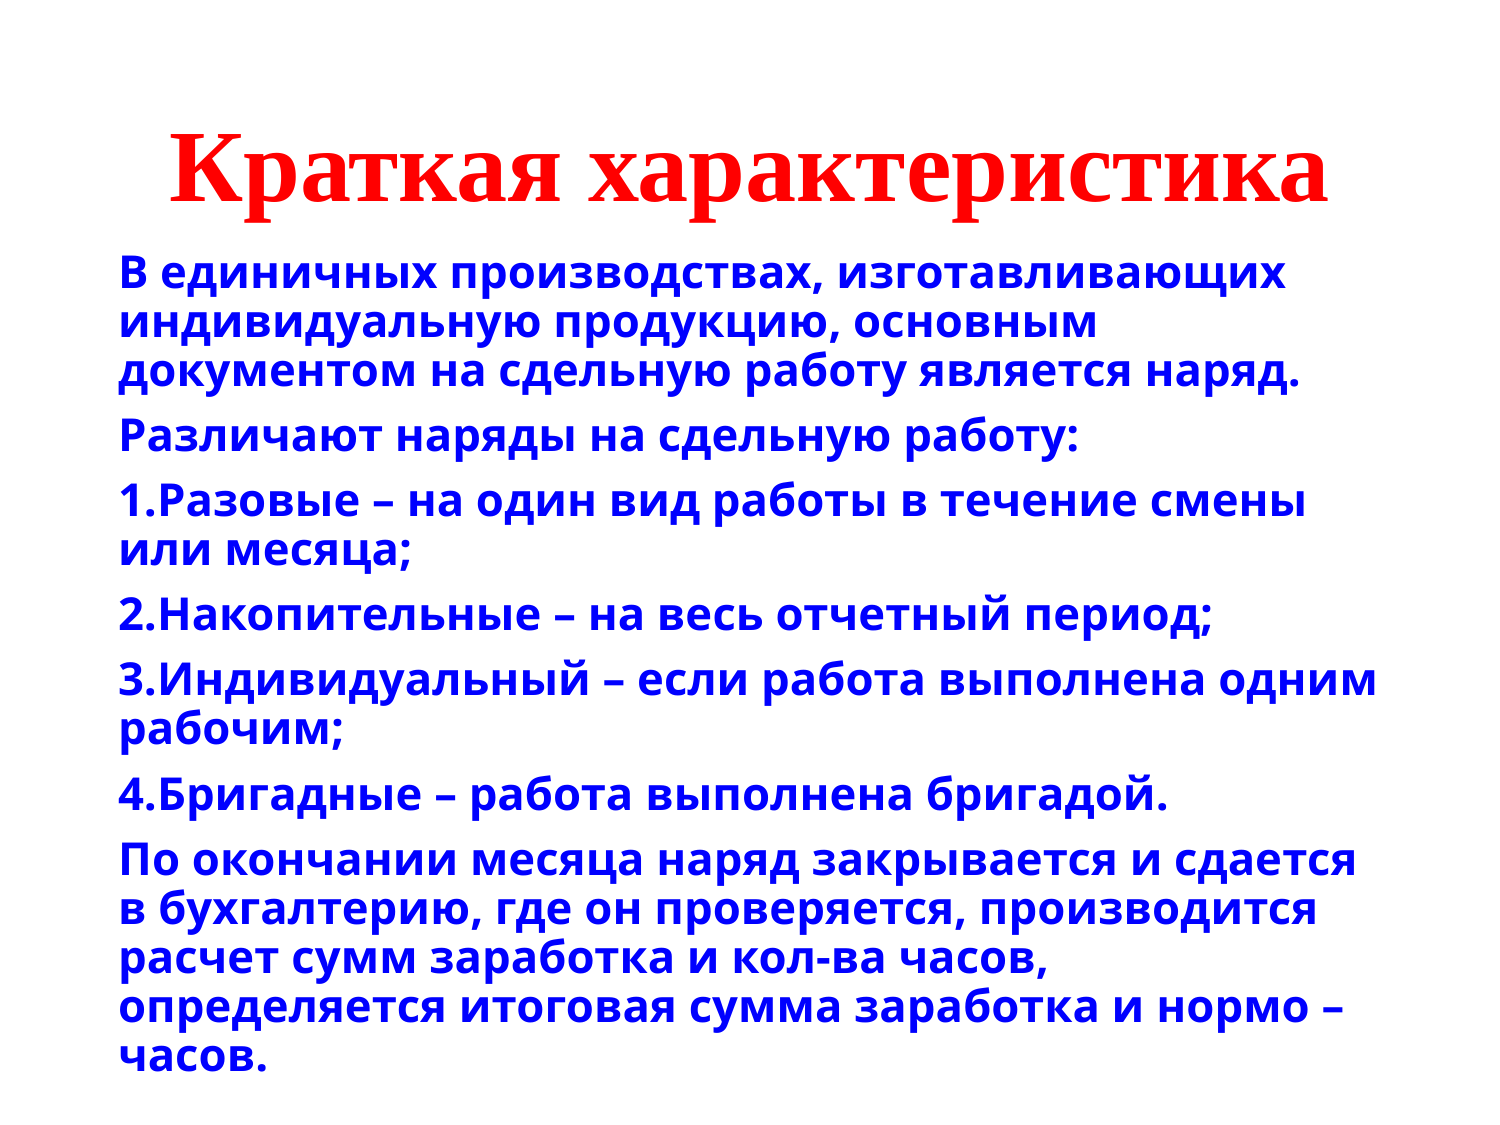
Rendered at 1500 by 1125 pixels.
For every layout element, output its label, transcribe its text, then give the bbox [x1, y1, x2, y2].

title Краткая характеристика [103, 59, 1397, 241]
list В единичных производствах, изготавливающих индивидуальную продукцию, основным документом на сдельную работу является наряд. Различают наряды на сдельную работу: 1.Разовые – на один вид работы в течение смены или месяца; 2.Накопительные – на весь отчетный период; 3.Индивидуальный – если работа выполнена одним рабочим; 4.Бригадные – работа выполнена бригадой. По окончании месяца наряд закрывается и сдается в бухгалтерию, где он проверяется, производится расчет сумм заработка и кол-ва часов, определяется итоговая сумма заработка и нормо – часов. [103, 241, 1397, 1093]
